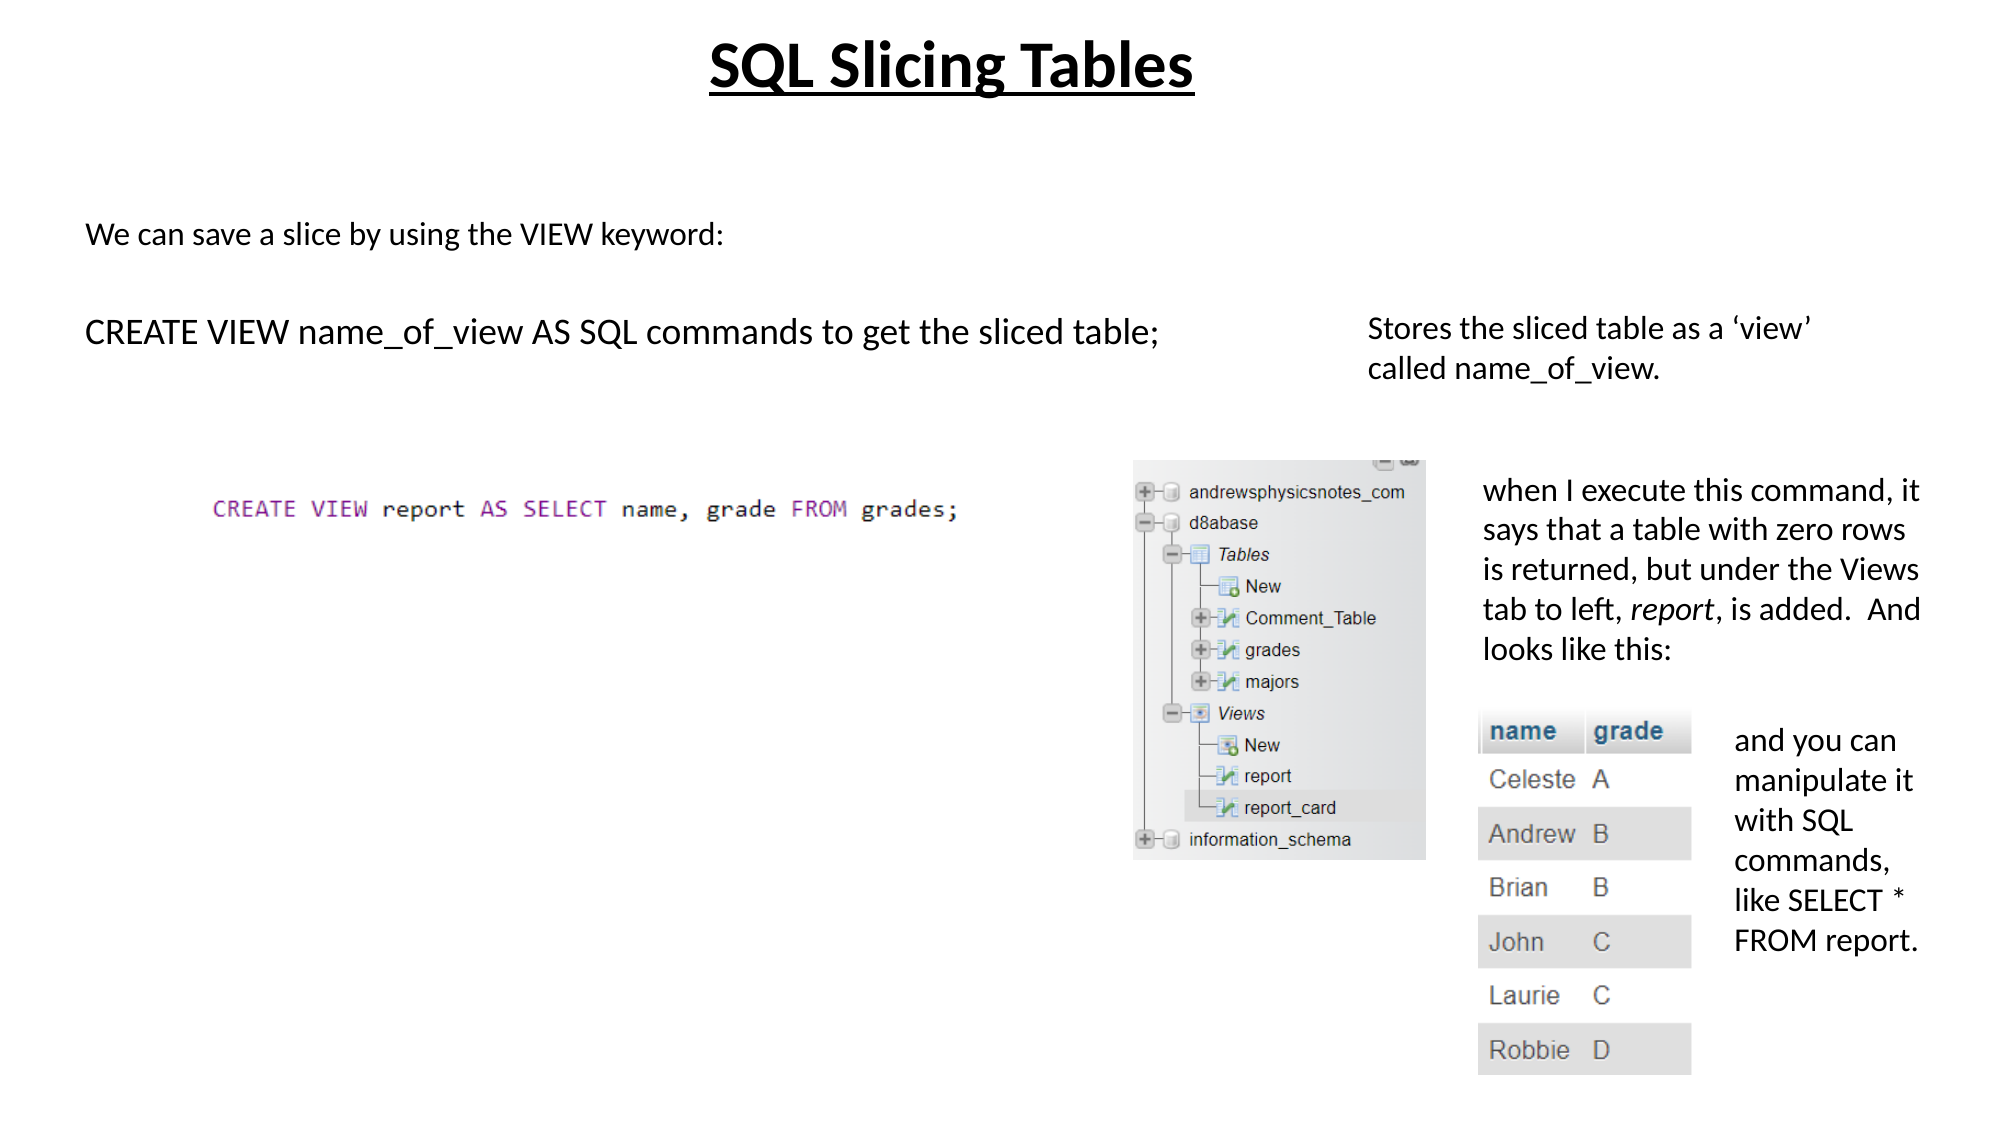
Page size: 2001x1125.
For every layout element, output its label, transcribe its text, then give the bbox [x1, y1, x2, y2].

text_box and you can manipulate it with SQL commands, like SELECT * FROM report. [1719, 710, 1949, 965]
text_box Stores the sliced table as a ‘view’ called name_of_view. [1353, 298, 1834, 394]
text_box SQL Slicing Tables [694, 13, 1210, 109]
picture [1478, 696, 1709, 1075]
text_box when I execute this command, it says that a table with zero rows is returned, but under the Views tab to left, report, is added. And looks like this: [1468, 460, 1949, 675]
picture [1133, 460, 1426, 860]
text_box CREATE VIEW name_of_view AS SQL commands to get the sliced table; [70, 299, 1212, 360]
picture [207, 490, 959, 528]
text_box We can save a slice by using the VIEW keyword: [70, 204, 904, 260]
